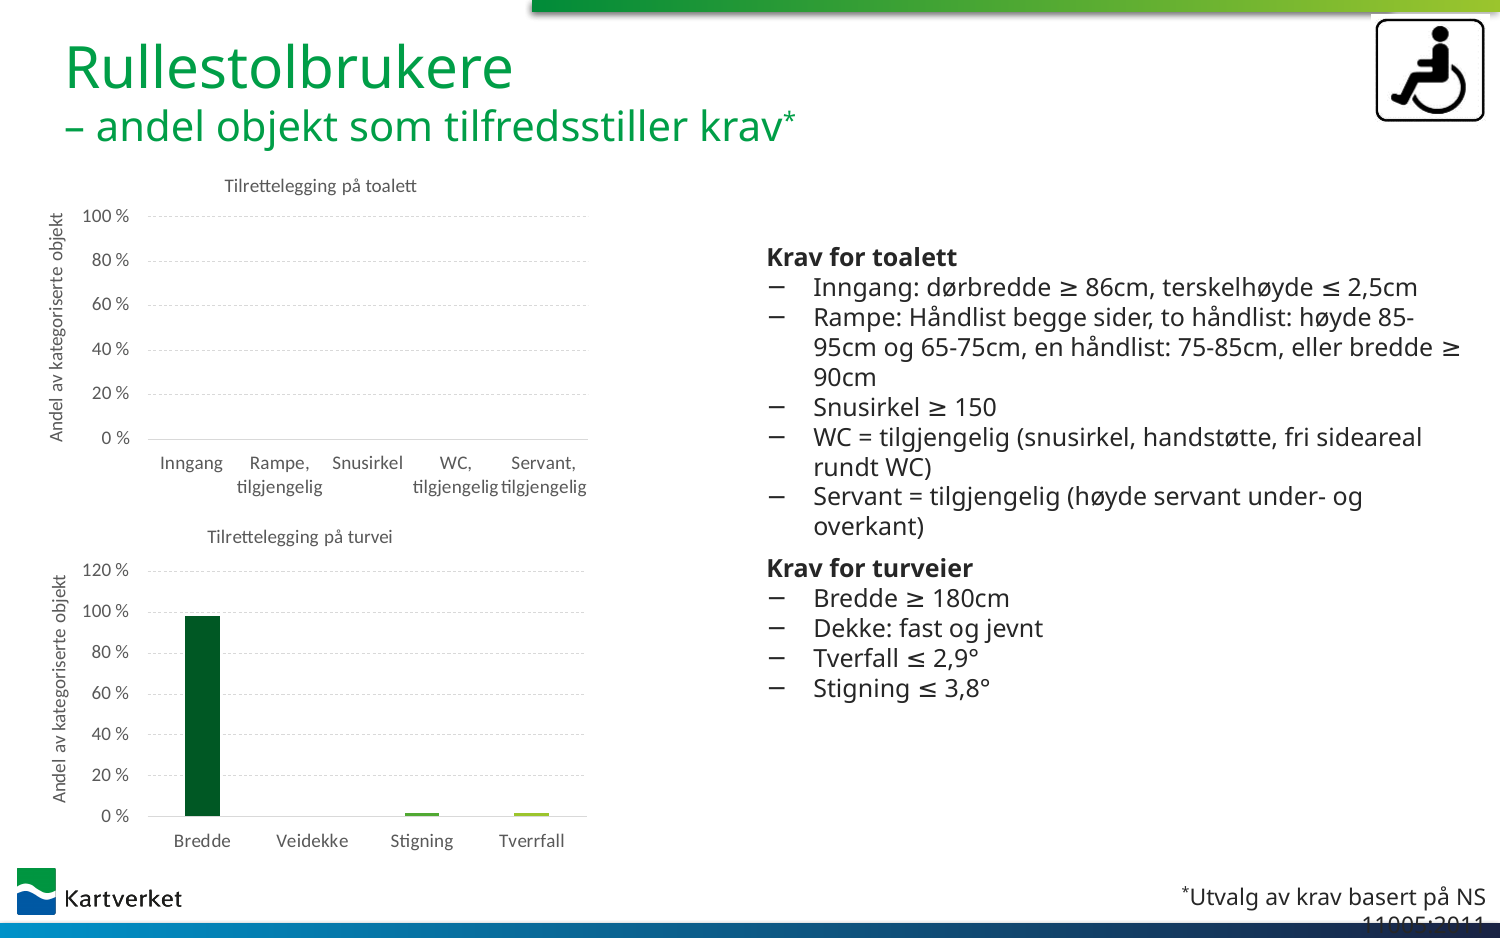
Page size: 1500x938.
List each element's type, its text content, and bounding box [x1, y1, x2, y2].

text_box Rullestolbrukere – andel objekt som tilfredsstiller krav* [49, 14, 1431, 158]
text_box *Utvalg av krav basert på NS 11005:2011 [1068, 873, 1500, 938]
picture [41, 166, 599, 505]
text_box Krav for toalett Inngang: dørbredde ≥ 86cm, terskelhøyde ≤ 2,5cm Rampe: Håndlist begge sider, to håndlist: høyde 85-95cm og 65-75cm, en håndlist: 75-85cm, eller bredde ≥ 90cm Snusirkel ≥ 150 WC = tilgjengelig (snusirkel, handstøtte, fri sideareal rundt WC) Servant = tilgjengelig (høyde servant under- og overkant) [751, 234, 1483, 545]
picture [1371, 13, 1491, 127]
text_box Krav for turveier Bredde ≥ 180cm Dekke: fast og jevnt Tverfall ≤ 2,9° Stigning ≤ 3,8° [751, 545, 1483, 710]
picture [41, 520, 598, 859]
